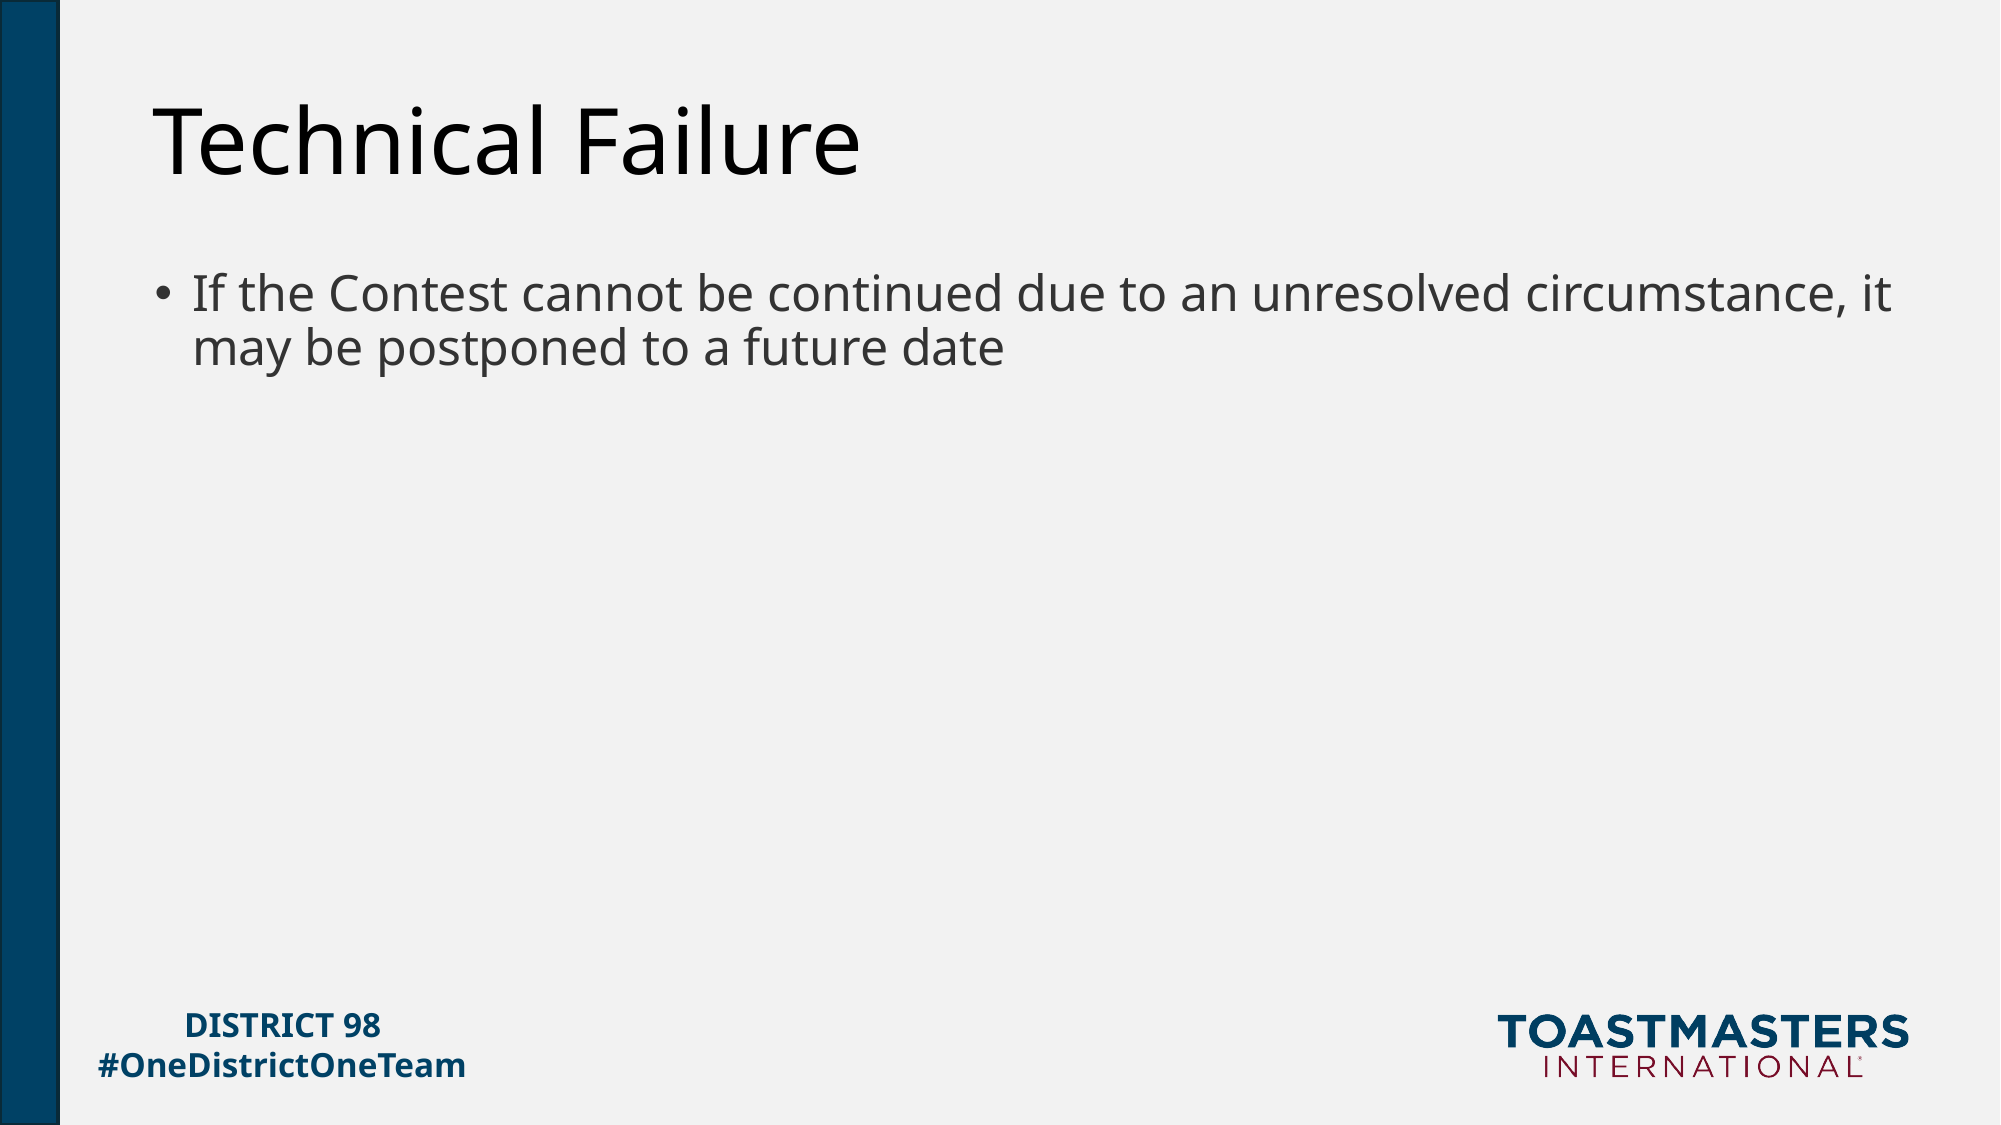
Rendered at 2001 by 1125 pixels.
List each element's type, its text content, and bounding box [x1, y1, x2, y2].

list If the Contest cannot be continued due to an unresolved circumstance, it may be postponed to a future date [137, 260, 1944, 950]
title Technical Failure [137, 59, 1944, 229]
text_box [0, 0, 60, 1125]
text_box DISTRICT 98 #OneDistrictOneTeam [57, 996, 508, 1092]
picture [1383, 631, 2000, 1125]
